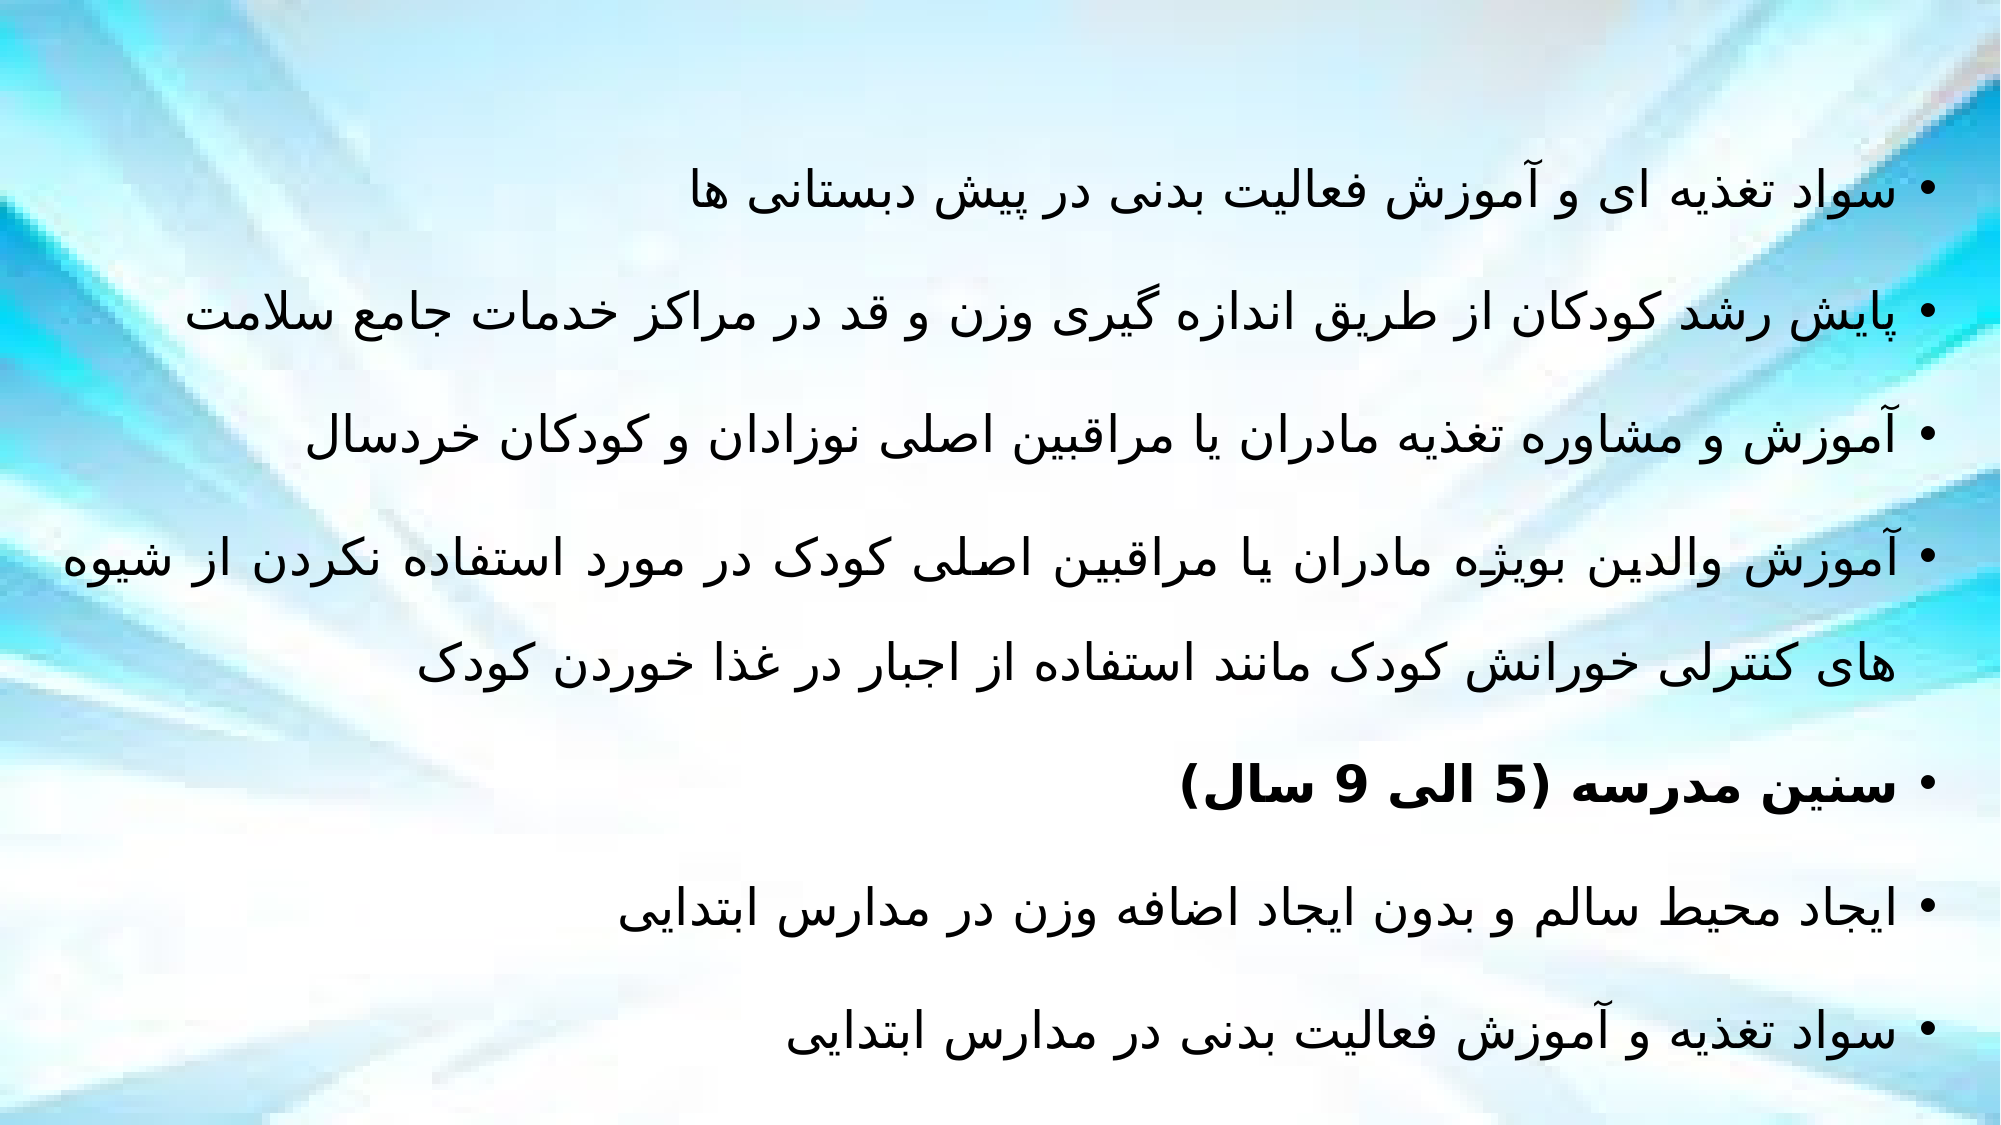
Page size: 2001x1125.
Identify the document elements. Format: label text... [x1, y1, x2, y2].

picture [0, 0, 2001, 1125]
list سواد تغذیه ای و آموزش فعالیت بدنی در پیش دبستانی ها پایش رشد کودکان از طریق اندازه گیری وزن و قد در مراکز خدمات جامع سلامت آموزش و مشاوره تغذیه مادران یا مراقبین اصلی نوزادان و کودکان خردسال آموزش والدین بویژه مادران یا مراقبین اصلی کودک در مورد استفاده نکردن از شیوه های کنترلی خورانش کودک مانند استفاده از اجبار در غذا خوردن کودک سنین مدرسه (5 الی 9 سال) ایجاد محیط سالم و بدون ایجاد اضافه وزن در مدارس ابتدایی سواد تغذیه و آموزش فعالیت بدنی در مدارس ابتدایی [44, 105, 1950, 1078]
